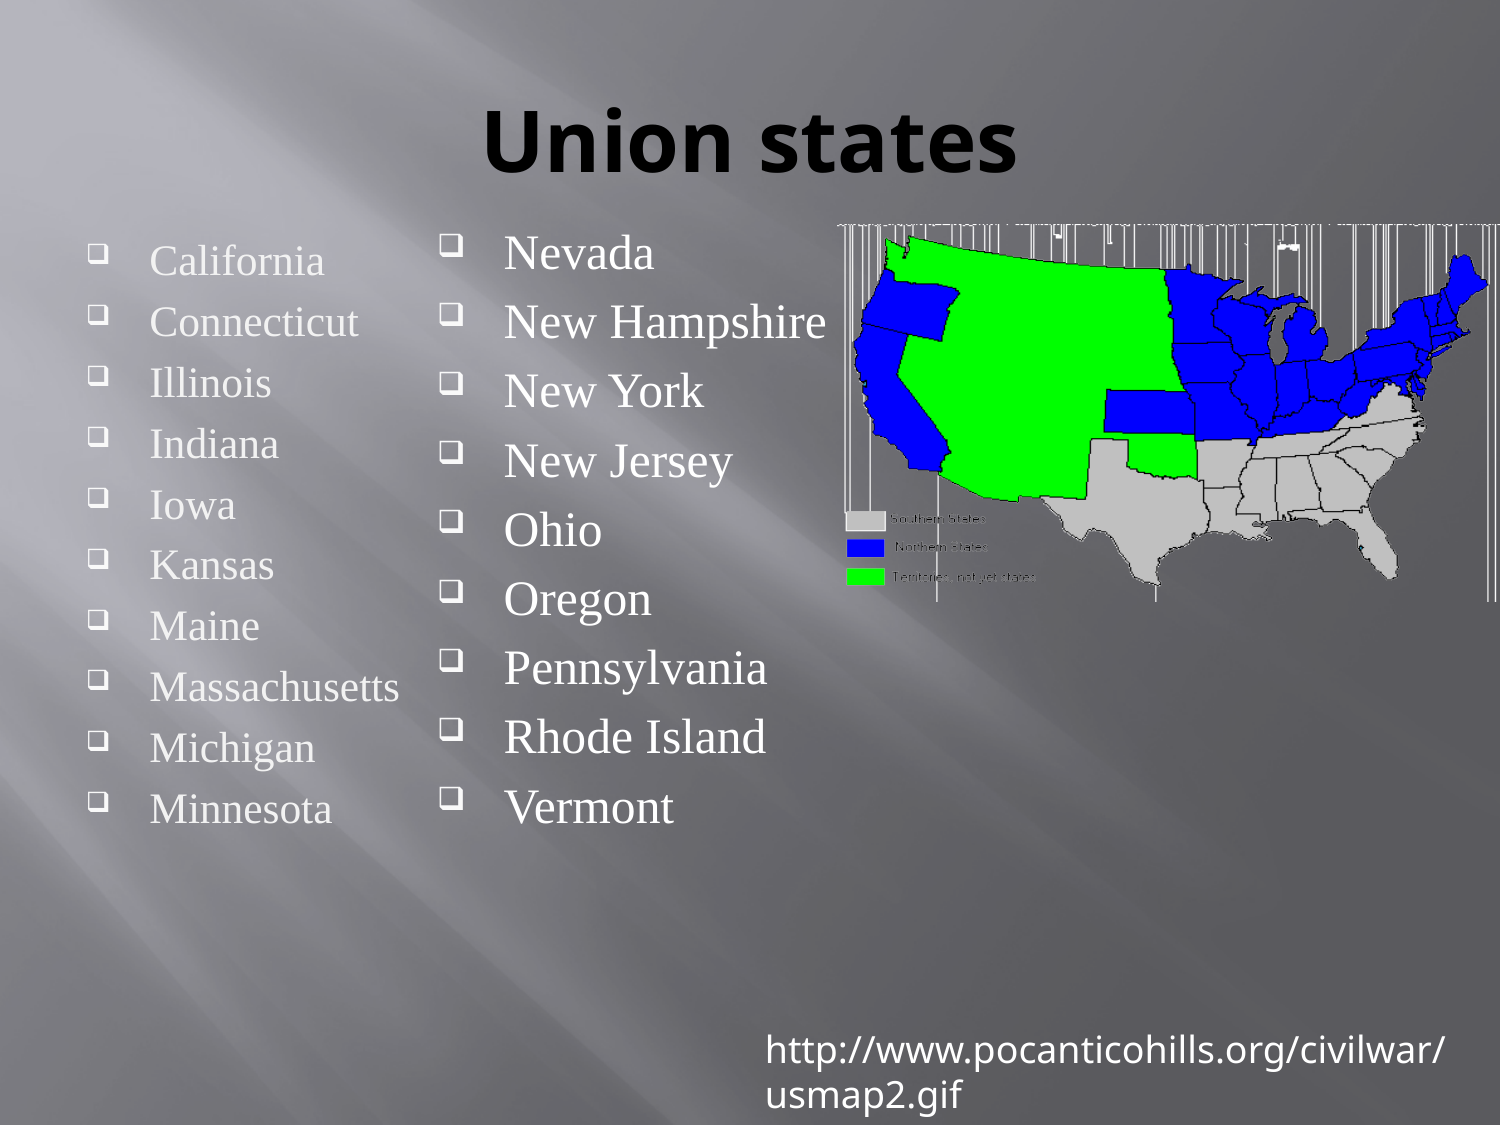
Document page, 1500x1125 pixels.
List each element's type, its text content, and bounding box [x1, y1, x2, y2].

text_box http://www.pocanticohills.org/civilwar/usmap2.gif [749, 1018, 1500, 1124]
list California Connecticut Illinois Indiana Iowa Kansas Maine Massachusetts Michigan Minnesota [50, 224, 399, 843]
list Nevada New Hampshire New York New Jersey Ohio Oregon Pennsylvania Rhode Island Vermont [399, 212, 900, 843]
picture [837, 224, 1500, 602]
title Union states [75, 44, 1425, 224]
